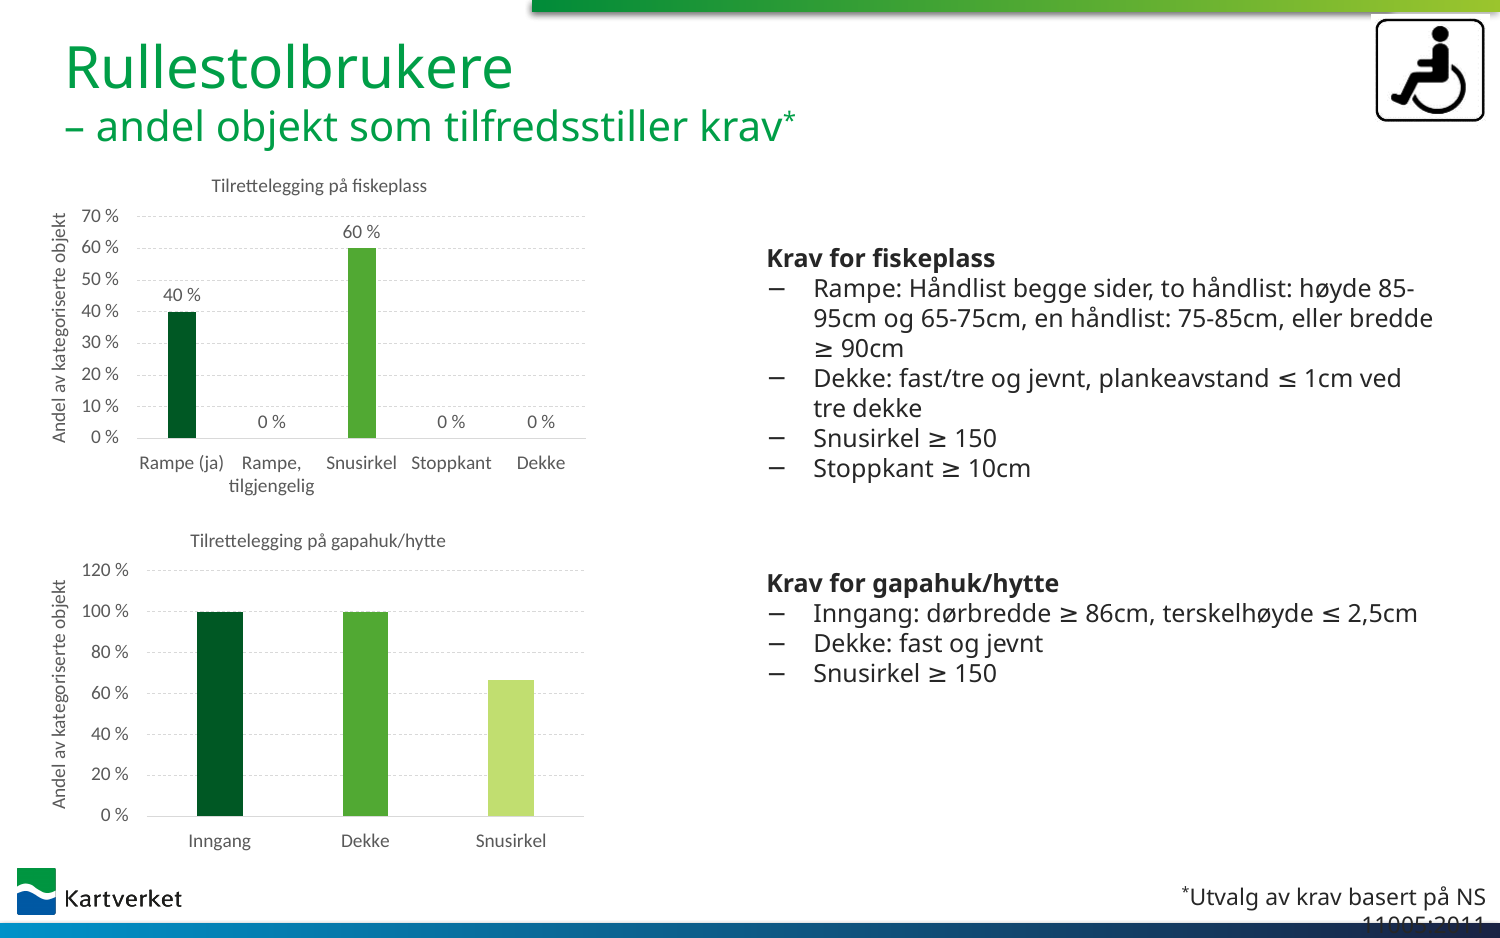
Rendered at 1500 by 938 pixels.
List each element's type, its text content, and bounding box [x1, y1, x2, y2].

text_box *Utvalg av krav basert på NS 11005:2011 [1068, 873, 1500, 938]
text_box Krav for fiskeplass Rampe: Håndlist begge sider, to håndlist: høyde 85-95cm og 65-75cm, en håndlist: 75-85cm, eller bredde ≥ 90cm Dekke: fast/tre og jevnt, plankeavstand ≤ 1cm ved tre dekke Snusirkel ≥ 150 Stoppkant ≥ 10cm [751, 235, 1452, 490]
picture [41, 166, 598, 505]
picture [1371, 13, 1491, 127]
text_box Rullestolbrukere – andel objekt som tilfredsstiller krav* [49, 29, 1431, 158]
picture [41, 520, 596, 859]
text_box Krav for gapahuk/hytte Inngang: dørbredde ≥ 86cm, terskelhøyde ≤ 2,5cm Dekke: fast og jevnt Snusirkel ≥ 150 [751, 560, 1452, 695]
